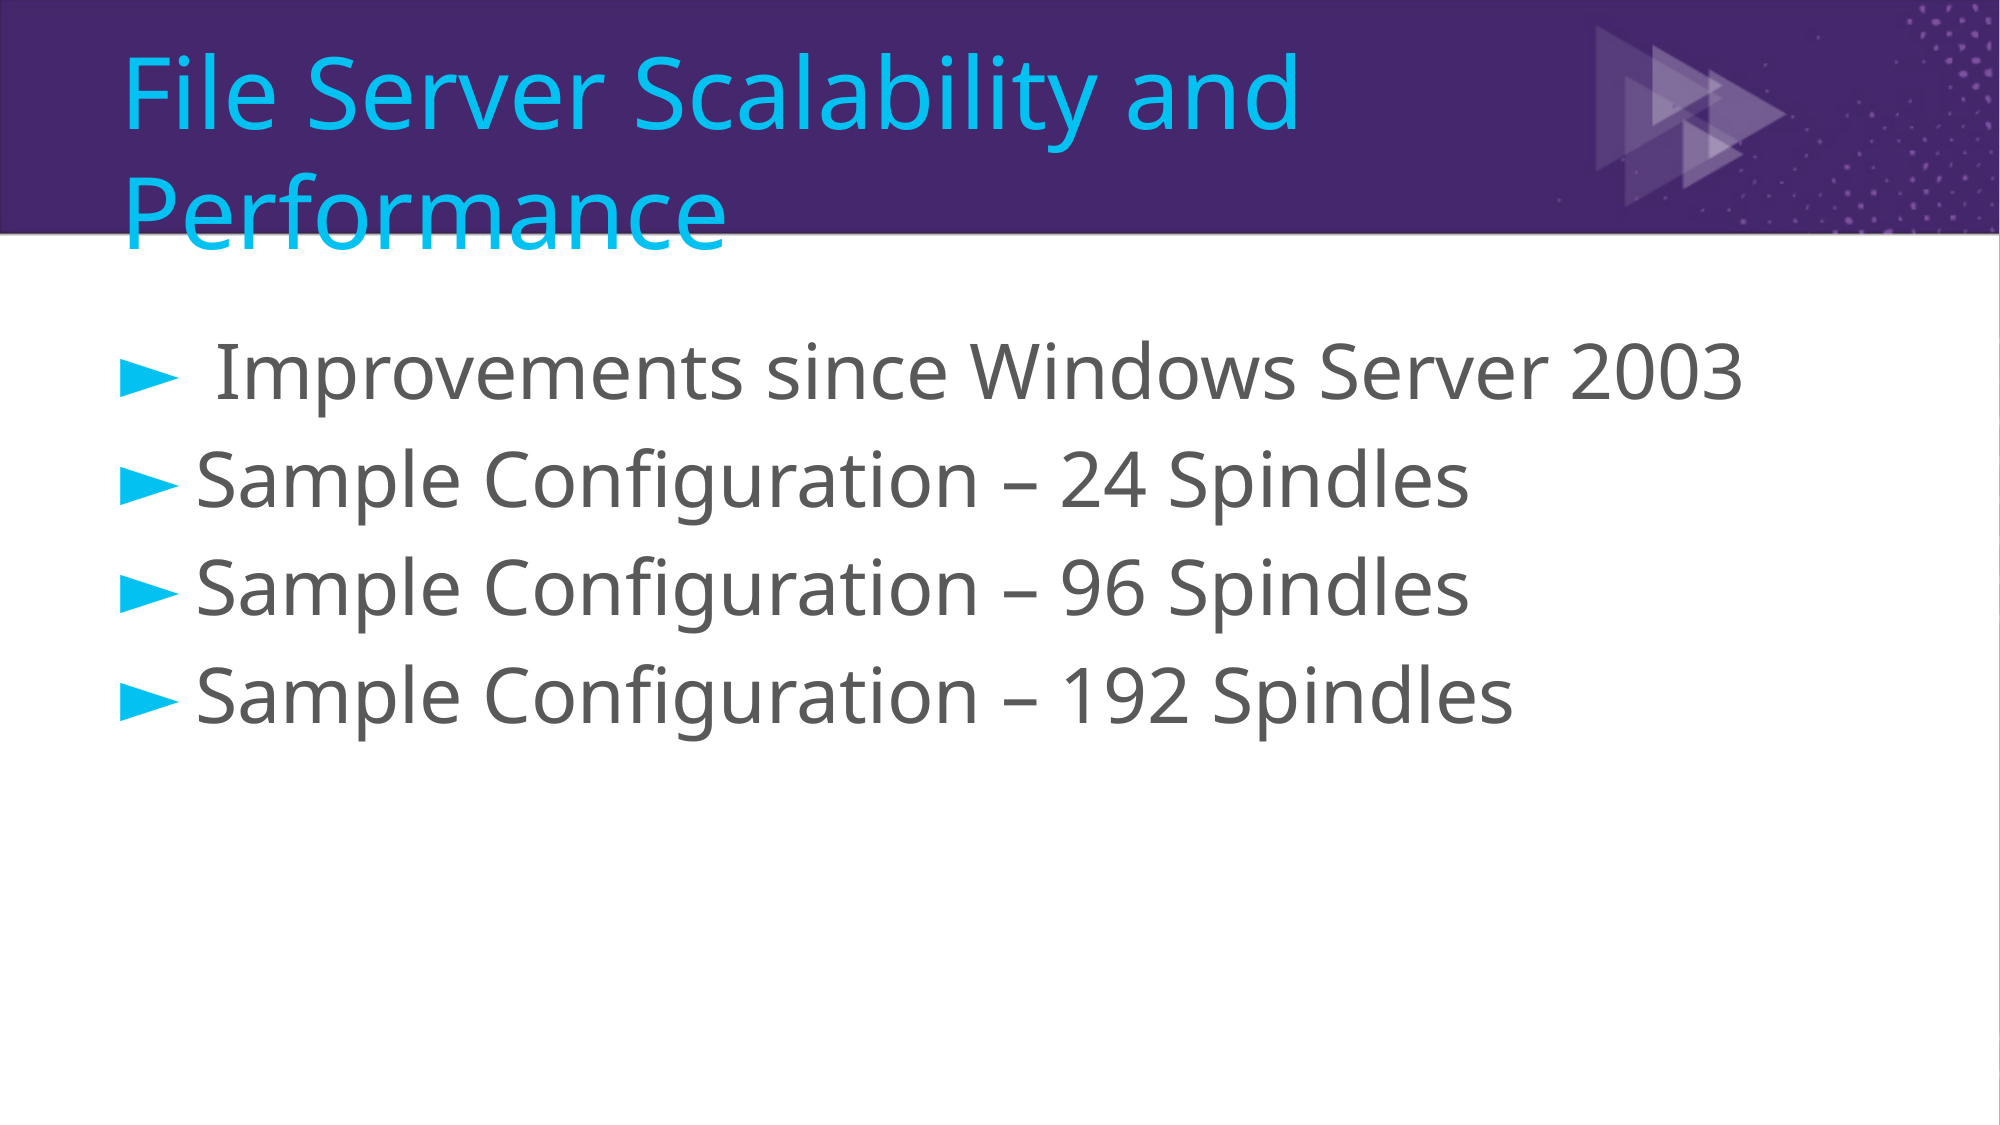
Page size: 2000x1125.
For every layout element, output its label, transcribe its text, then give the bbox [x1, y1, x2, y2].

title File Server Scalability and Performance [99, 56, 1900, 244]
list Improvements since Windows Server 2003 Sample Configuration – 24 Spindles Sample Configuration – 96 Spindles Sample Configuration – 192 Spindles [99, 312, 1900, 1005]
picture [0, 0, 2000, 1125]
